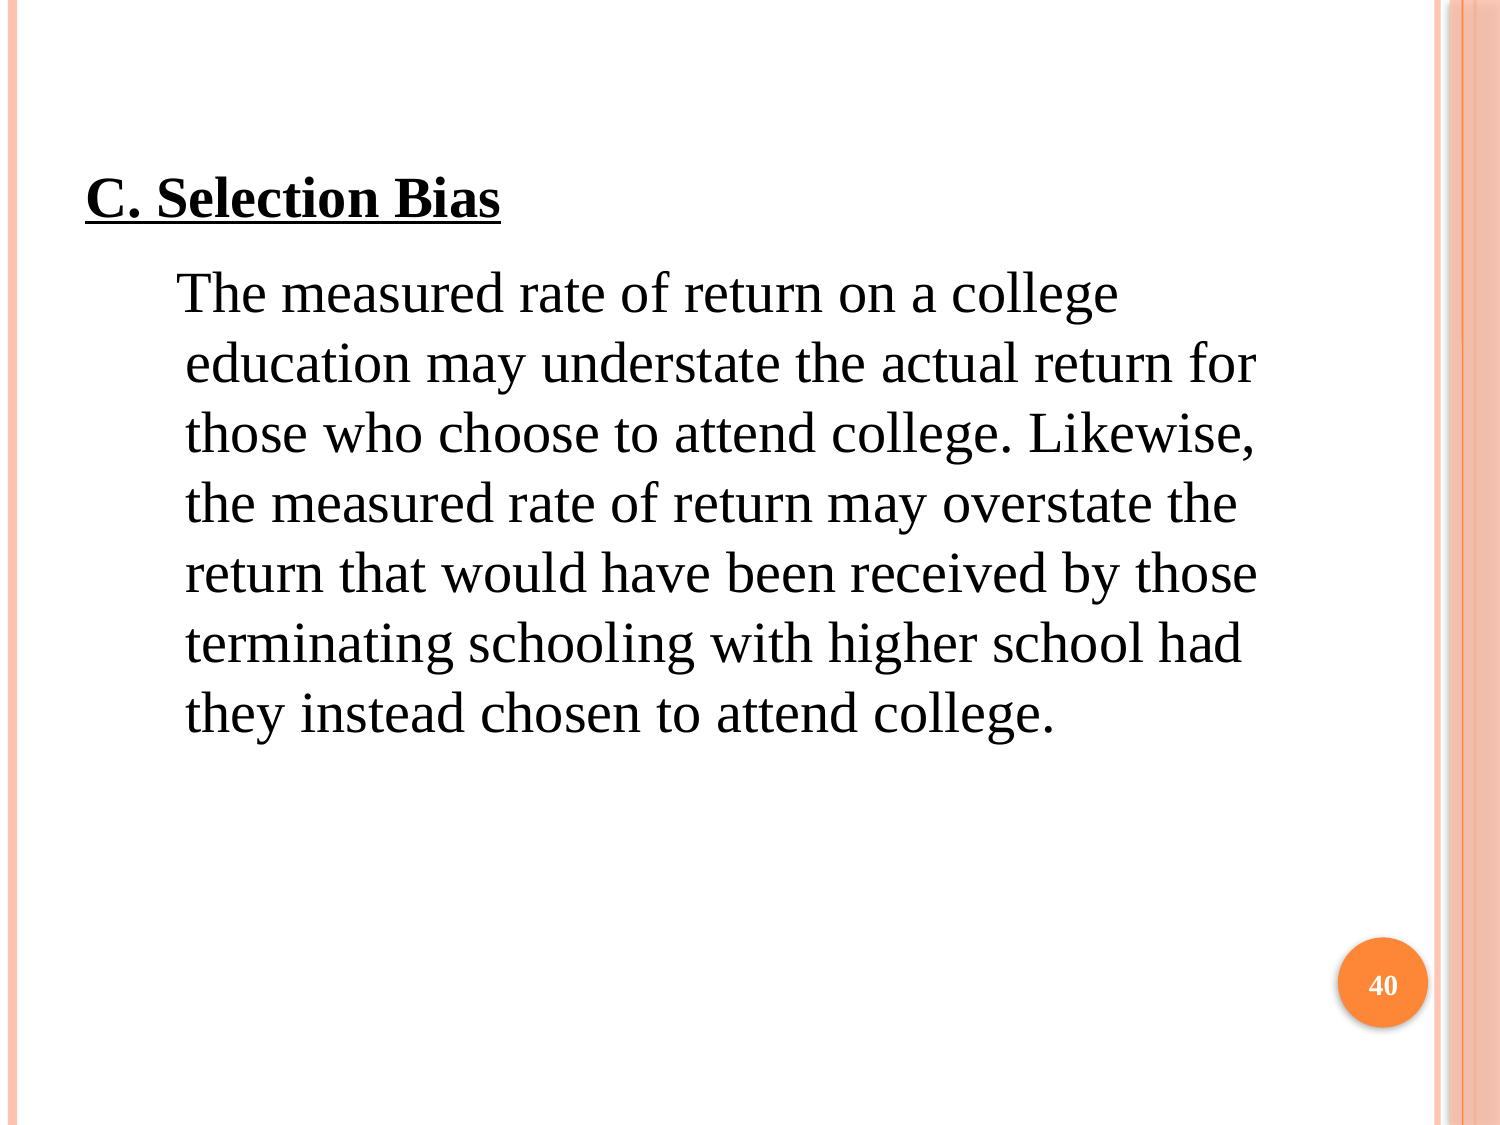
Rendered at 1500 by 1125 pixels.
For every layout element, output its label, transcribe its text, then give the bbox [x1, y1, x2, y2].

slide_number 40 [1333, 940, 1434, 1026]
list C. Selection Bias The measured rate of return on a college education may understate the actual return for those who choose to attend college. Likewise, the measured rate of return may overstate the return that would have been received by those terminating schooling with higher school had they instead chosen to attend college. [70, 116, 1348, 927]
